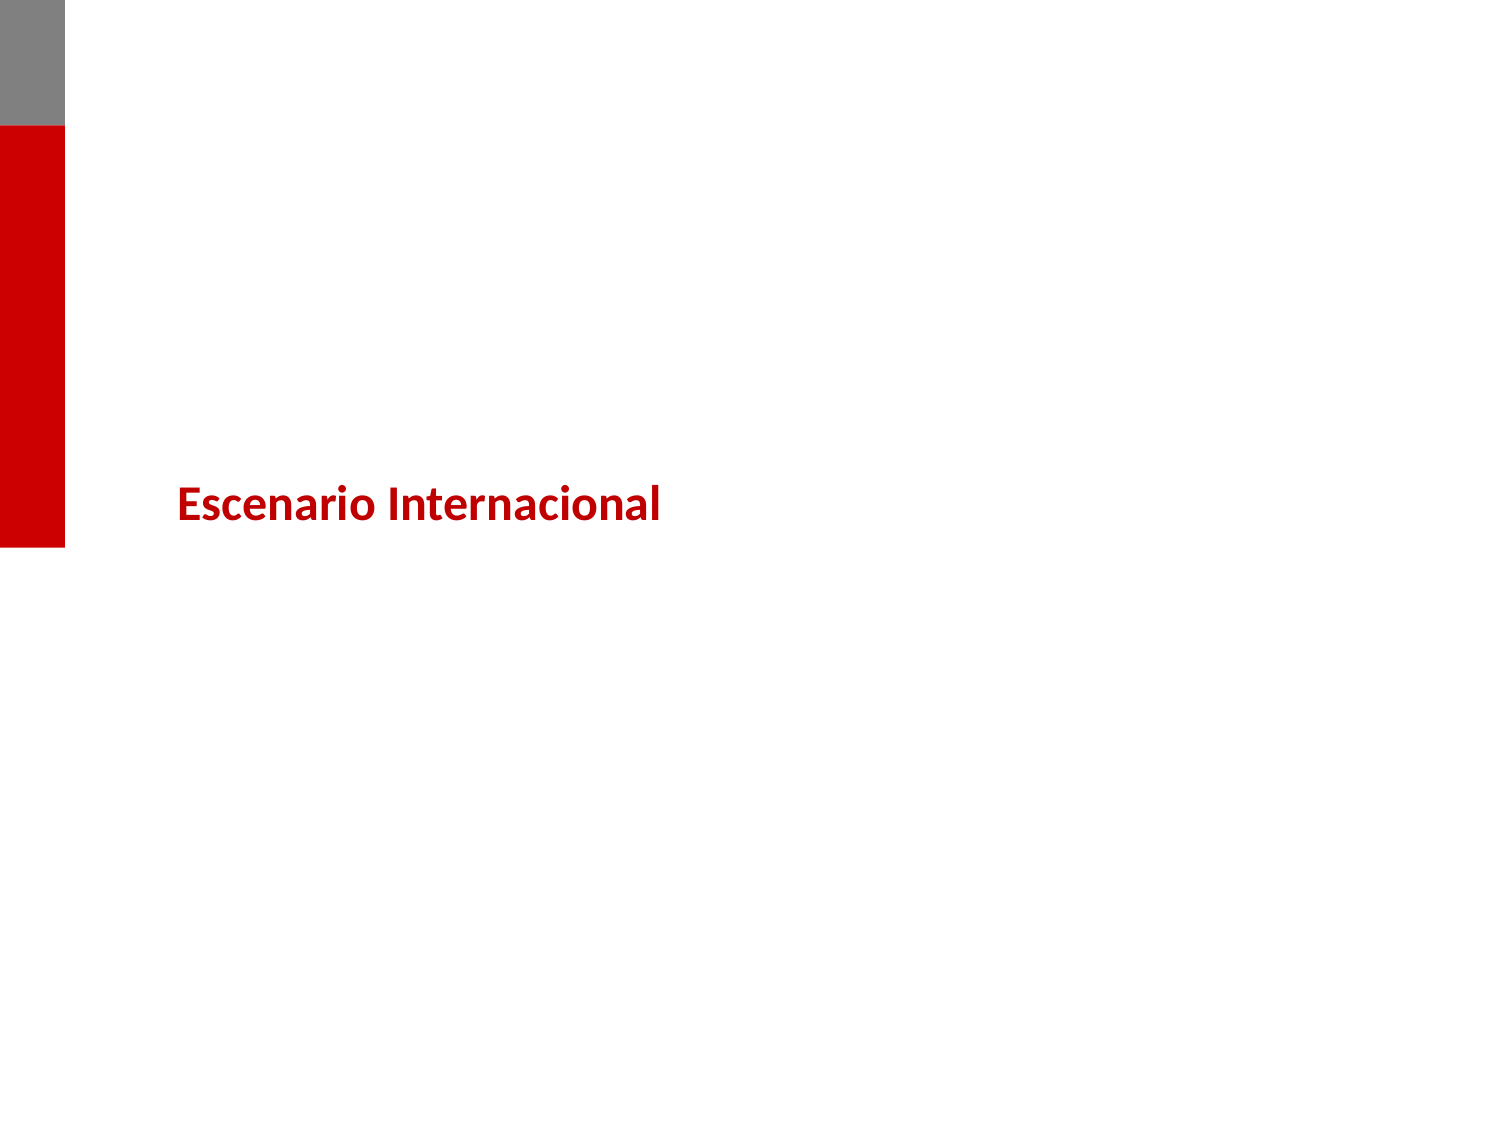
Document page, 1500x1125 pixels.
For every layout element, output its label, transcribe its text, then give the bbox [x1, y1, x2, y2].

text_box Escenario Internacional [162, 463, 1378, 538]
